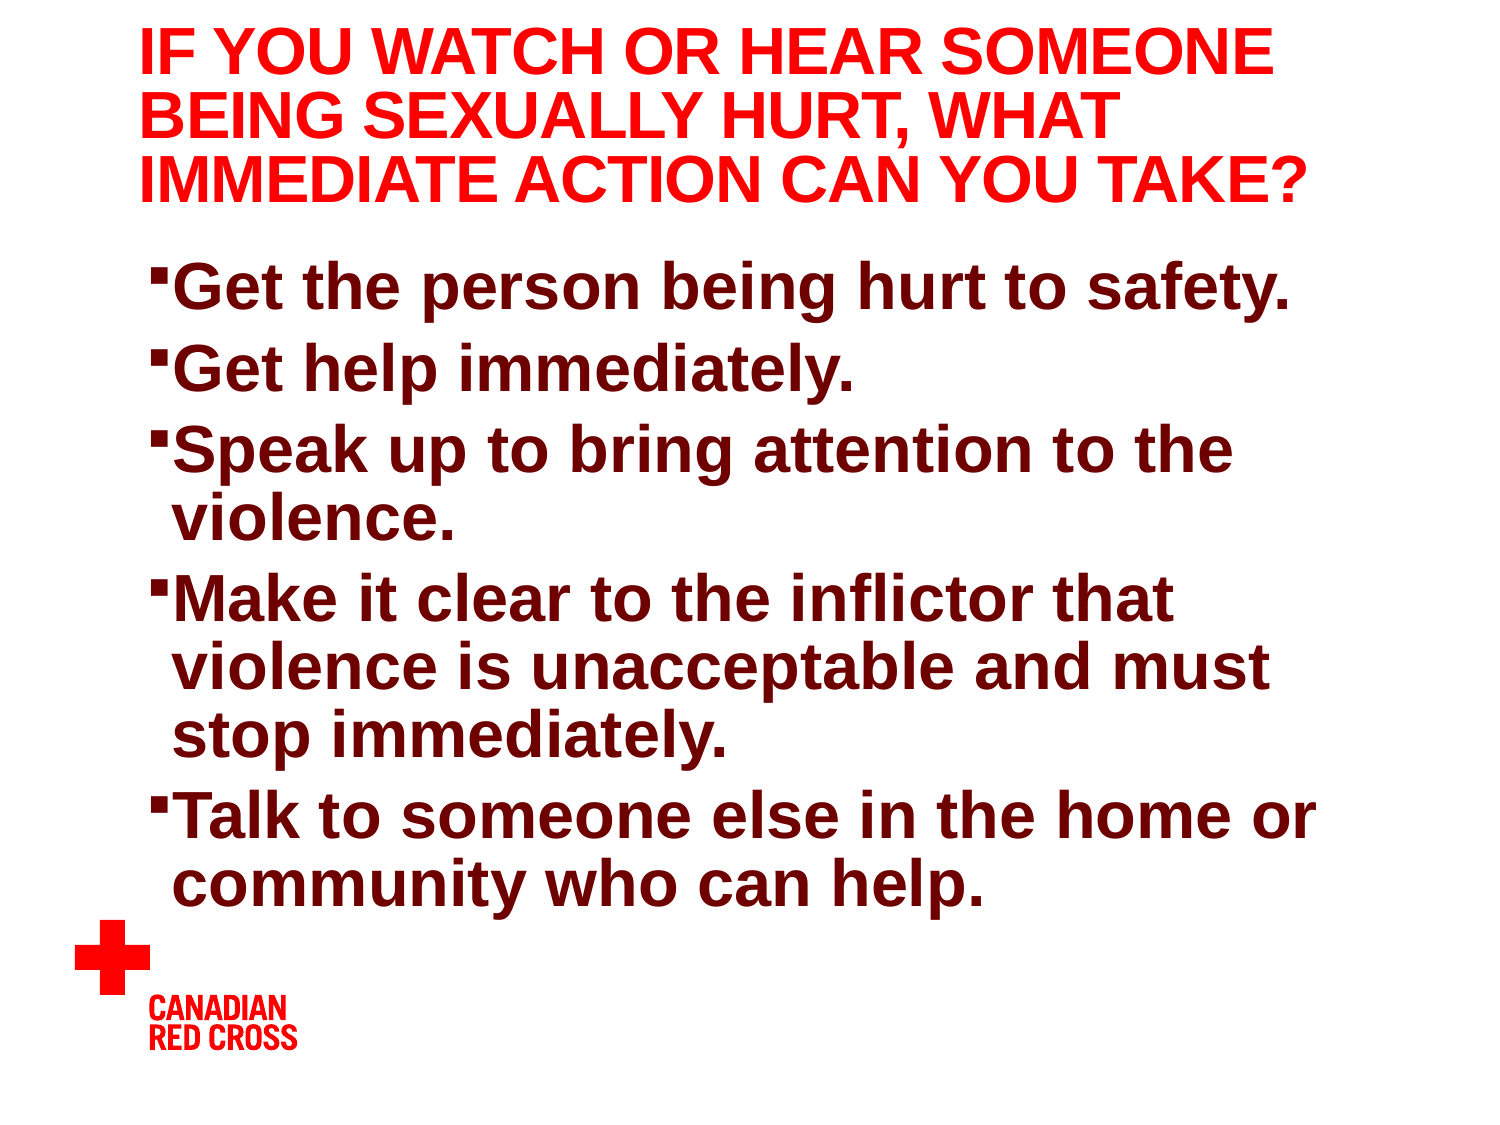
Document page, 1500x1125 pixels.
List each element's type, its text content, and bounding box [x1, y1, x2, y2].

list Get the person being hurt to safety. Get help immediately. Speak up to bring attention to the violence. Make it clear to the inflictor that violence is unacceptable and must stop immediately. Talk to someone else in the home or community who can help. [131, 243, 1444, 919]
title If you watch or hear someone being sexually hurt, what immediate action can you take? [123, 54, 1437, 223]
